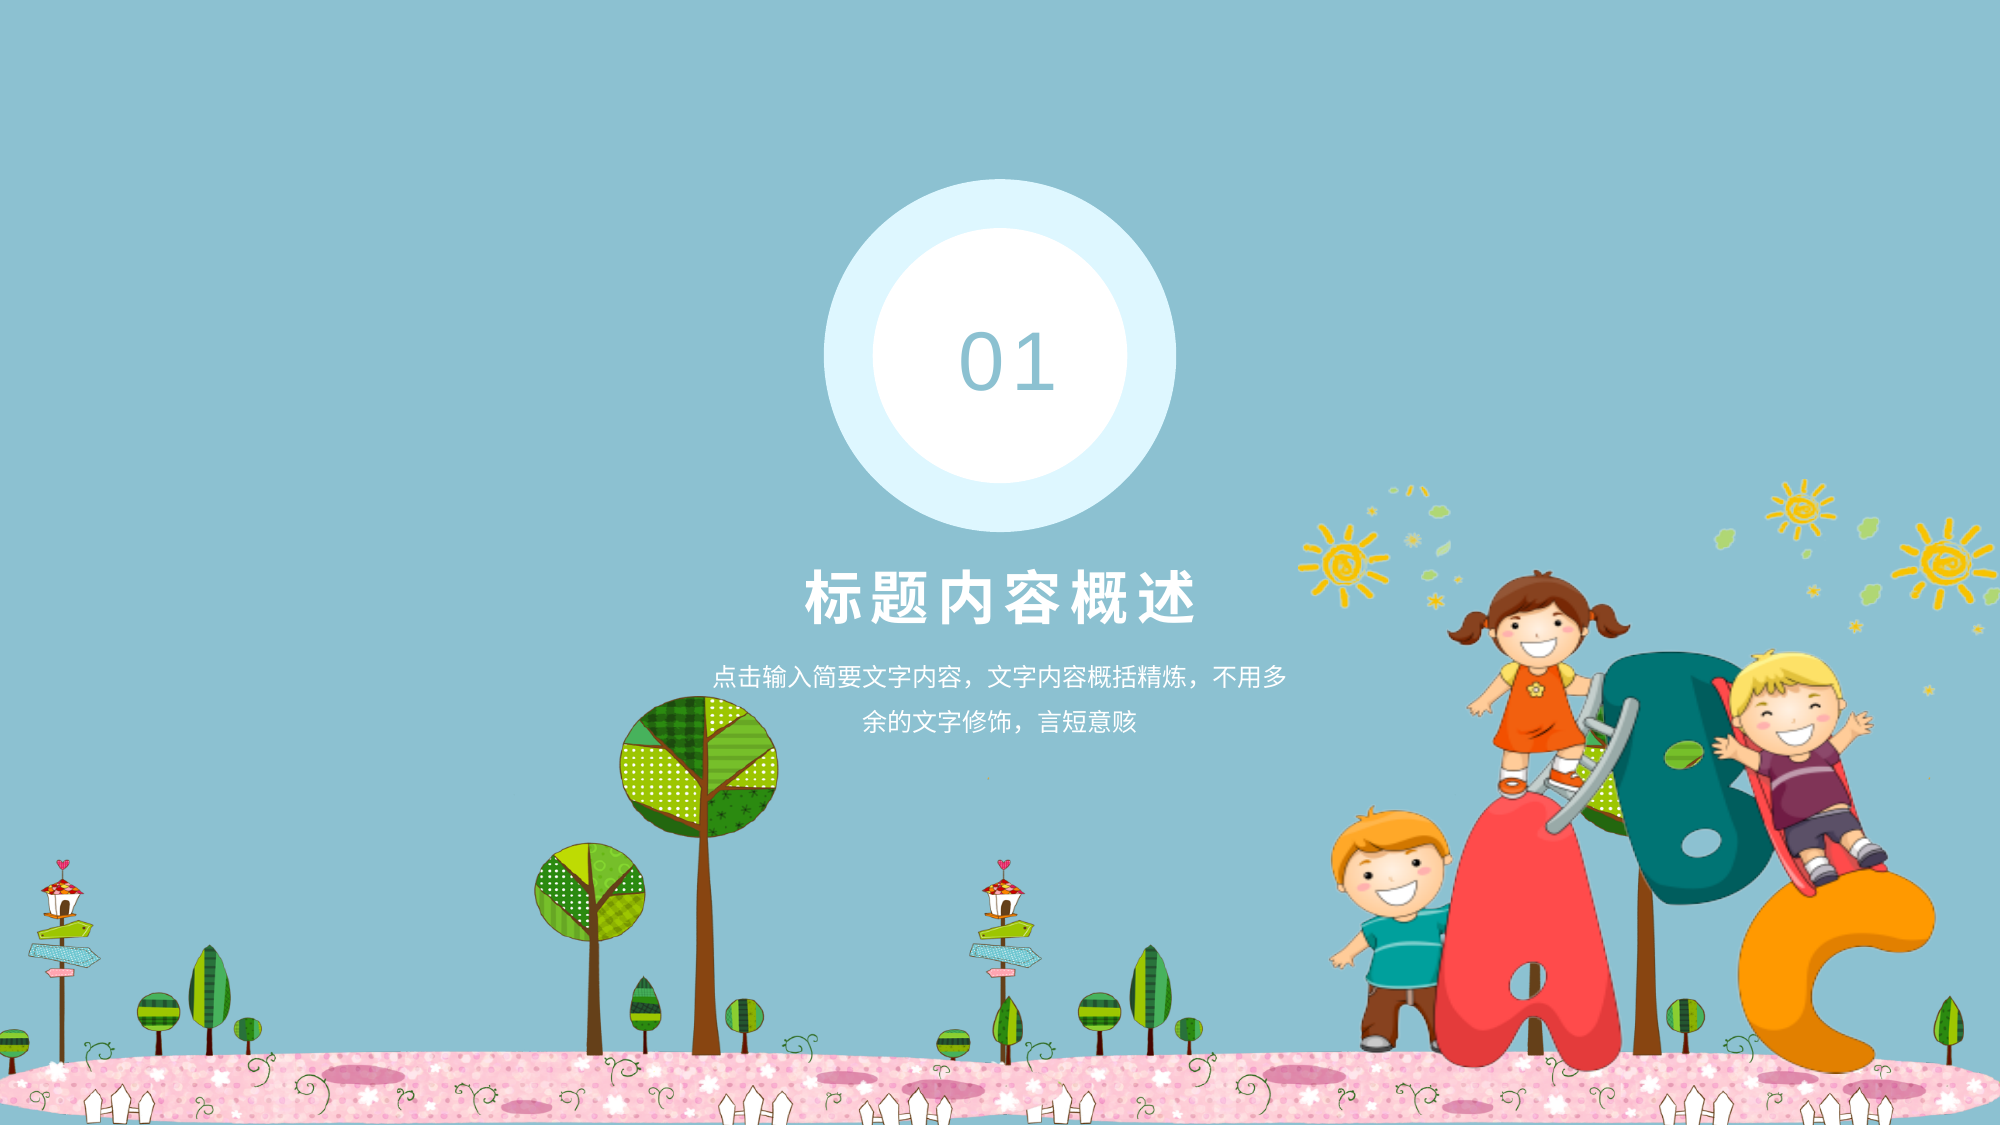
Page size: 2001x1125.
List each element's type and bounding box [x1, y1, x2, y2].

text_box [0, 478, 2000, 1125]
text_box [823, 178, 1177, 533]
